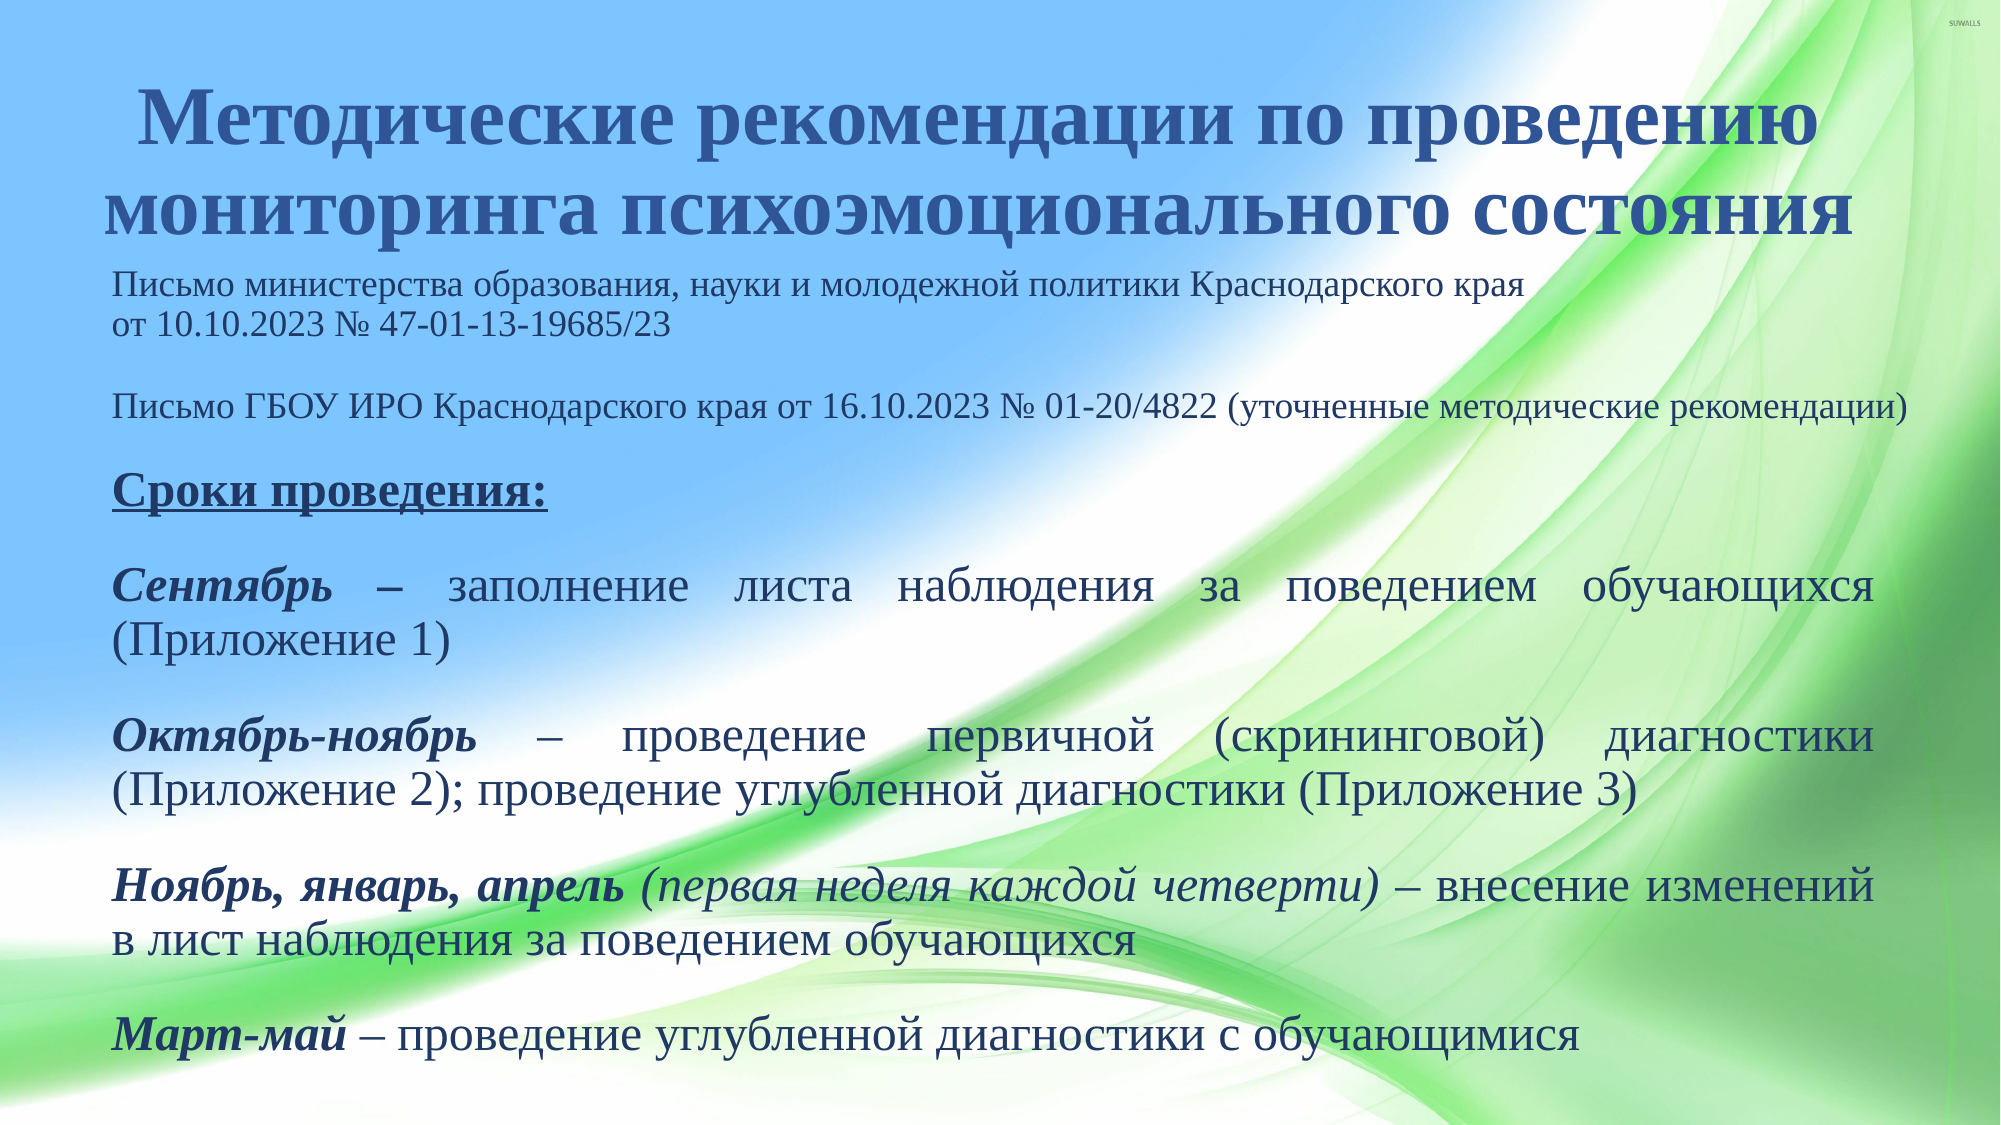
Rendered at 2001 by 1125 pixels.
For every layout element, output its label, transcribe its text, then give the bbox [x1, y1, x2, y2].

list Сроки проведения: Сентябрь – заполнение листа наблюдения за поведением обучающихся (Приложение 1) Октябрь-ноябрь – проведение первичной (скрининговой) диагностики (Приложение 2); проведение углубленной диагностики (Приложение 3) Ноябрь, январь, апрель (первая неделя каждой четверти) – внесение изменений в лист наблюдения за поведением обучающихся Март-май – проведение углубленной диагностики с обучающимися [96, 482, 1890, 951]
title Методические рекомендации по проведению мониторинга психоэмоционального состояния [66, 110, 1893, 215]
picture [0, 0, 2001, 1125]
text_box Письмо министерства образования, науки и молодежной политики Краснодарского края от 10.10.2023 № 47-01-13-19685/23 Письмо ГБОУ ИРО Краснодарского края от 16.10.2023 № 01-20/4822 (уточненные методические рекомендации) [96, 256, 1936, 482]
